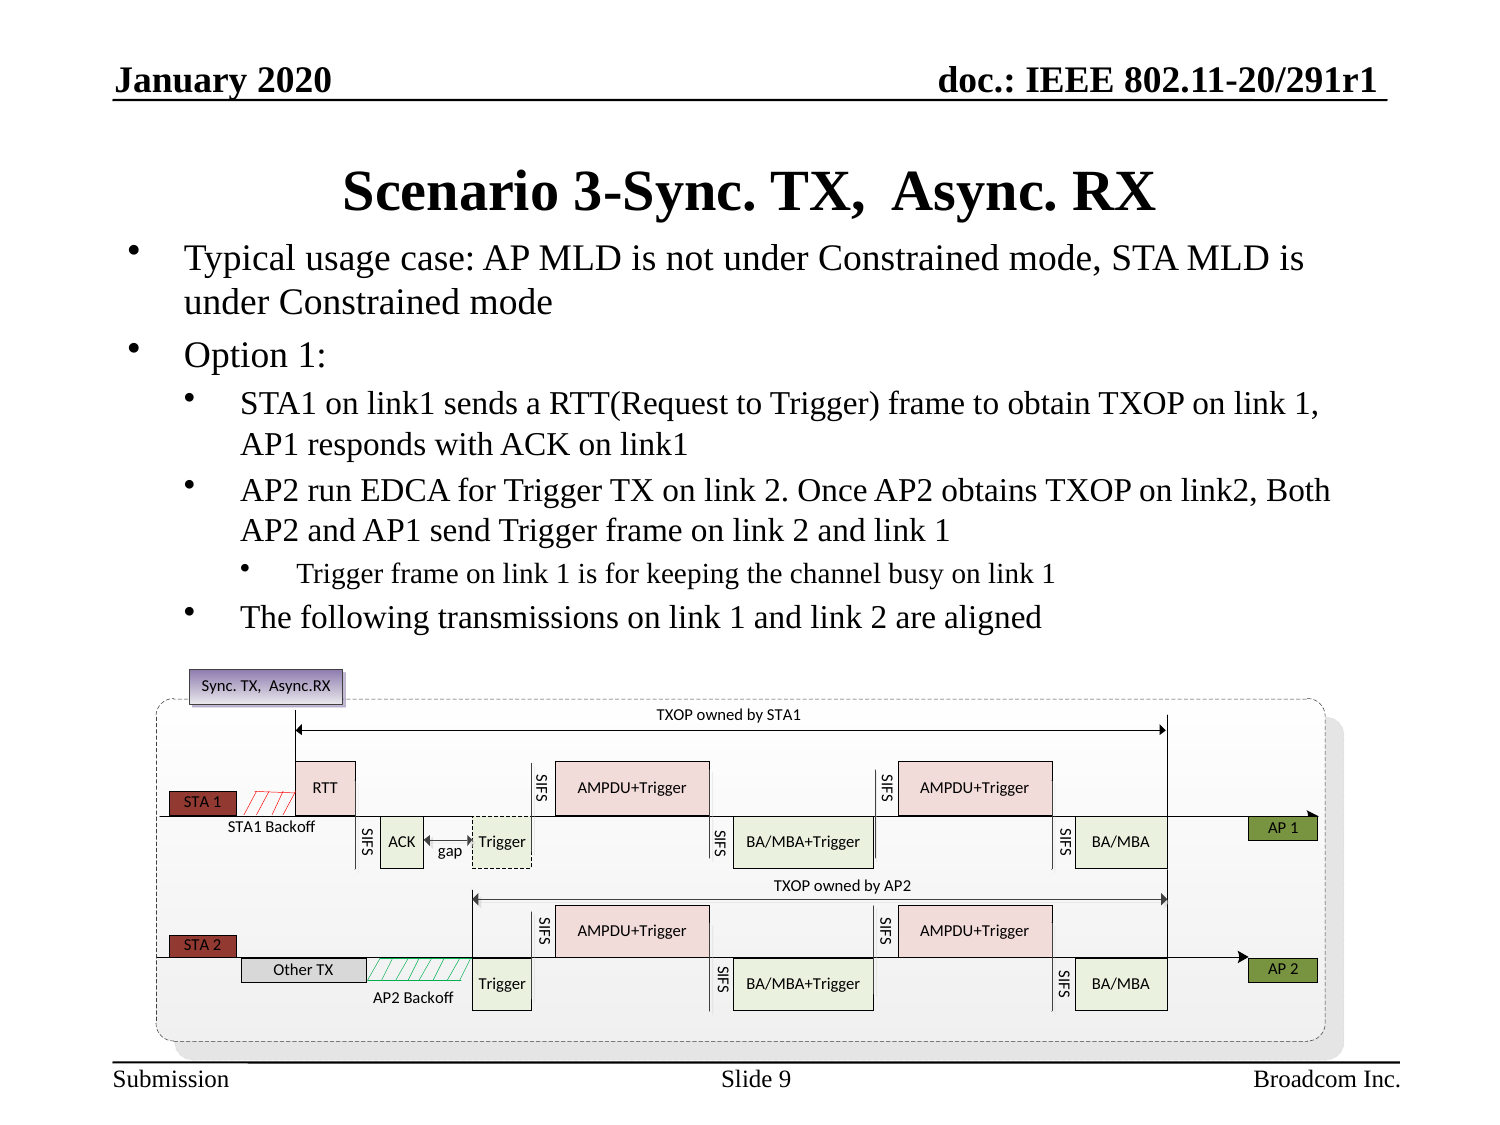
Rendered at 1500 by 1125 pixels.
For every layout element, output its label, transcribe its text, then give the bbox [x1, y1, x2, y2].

list Typical usage case: AP MLD is not under Constrained mode, STA MLD is under Constrained mode Option 1: STA1 on link1 sends a RTT(Request to Trigger) frame to obtain TXOP on link 1, AP1 responds with ACK on link1 AP2 run EDCA for Trigger TX on link 2. Once AP2 obtains TXOP on link2, Both AP2 and AP1 send Trigger frame on link 2 and link 1 Trigger frame on link 1 is for keeping the channel busy on link 1 The following transmissions on link 1 and link 2 are aligned [112, 275, 1388, 1025]
footer Broadcom Inc. [1250, 1061, 1402, 1093]
slide_number Slide 9 [712, 1071, 800, 1093]
title Scenario 3-Sync. TX, Async. RX [112, 99, 1388, 275]
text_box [153, 666, 1347, 1063]
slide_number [114, 54, 335, 101]
